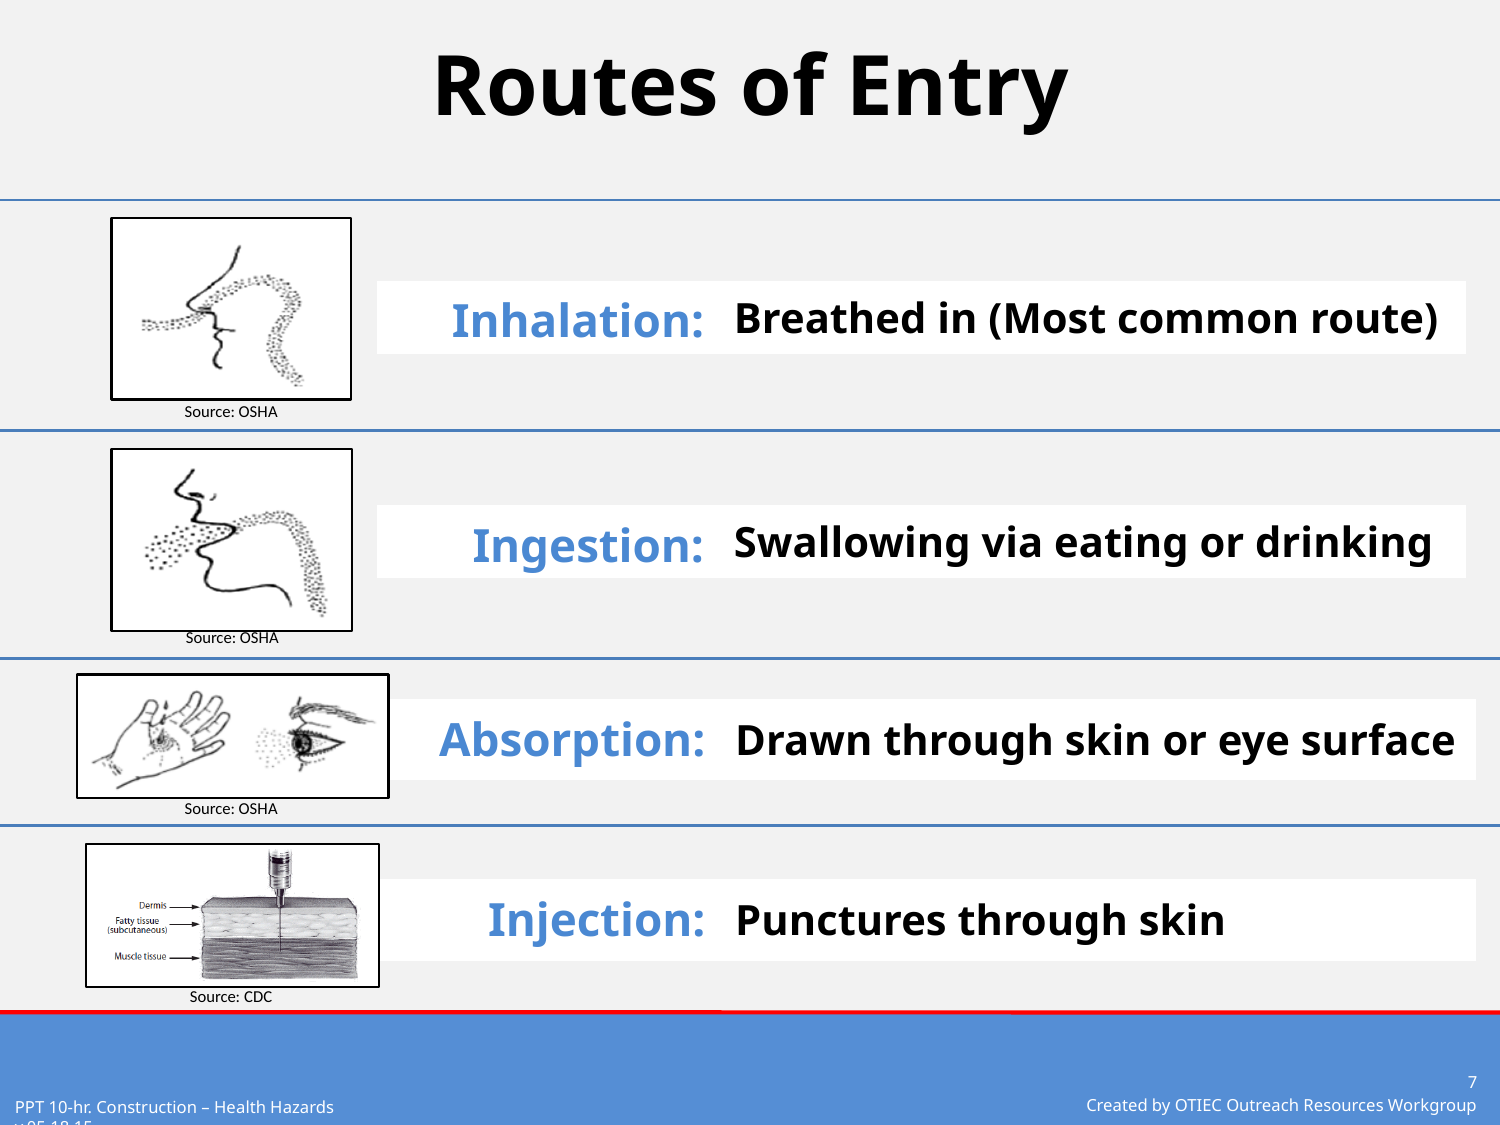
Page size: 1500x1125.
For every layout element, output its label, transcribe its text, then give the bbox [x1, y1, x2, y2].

text_box Source: OSHA [37, 790, 425, 824]
picture [112, 449, 351, 631]
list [112, 218, 351, 399]
table_header Inhalation: [379, 282, 718, 349]
table_header Swallowing via eating or drinking [720, 506, 1464, 573]
text_box Source: CDC [37, 978, 425, 1014]
title Routes of Entry [75, 209, 1425, 213]
picture [77, 675, 388, 798]
table_header Punctures through skin [721, 881, 1474, 955]
table_header Drawn through skin or eye surface [721, 701, 1474, 775]
table_header Injection: [382, 881, 719, 955]
table_header Breathed in (Most common route) [720, 282, 1464, 349]
picture [87, 844, 378, 987]
title Routes of Entry [75, 24, 1425, 199]
table_header Absorption: [391, 701, 719, 775]
text_box Source: OSHA [39, 619, 426, 655]
text_box Source: OSHA [37, 393, 425, 428]
table_header Ingestion: [379, 506, 718, 573]
